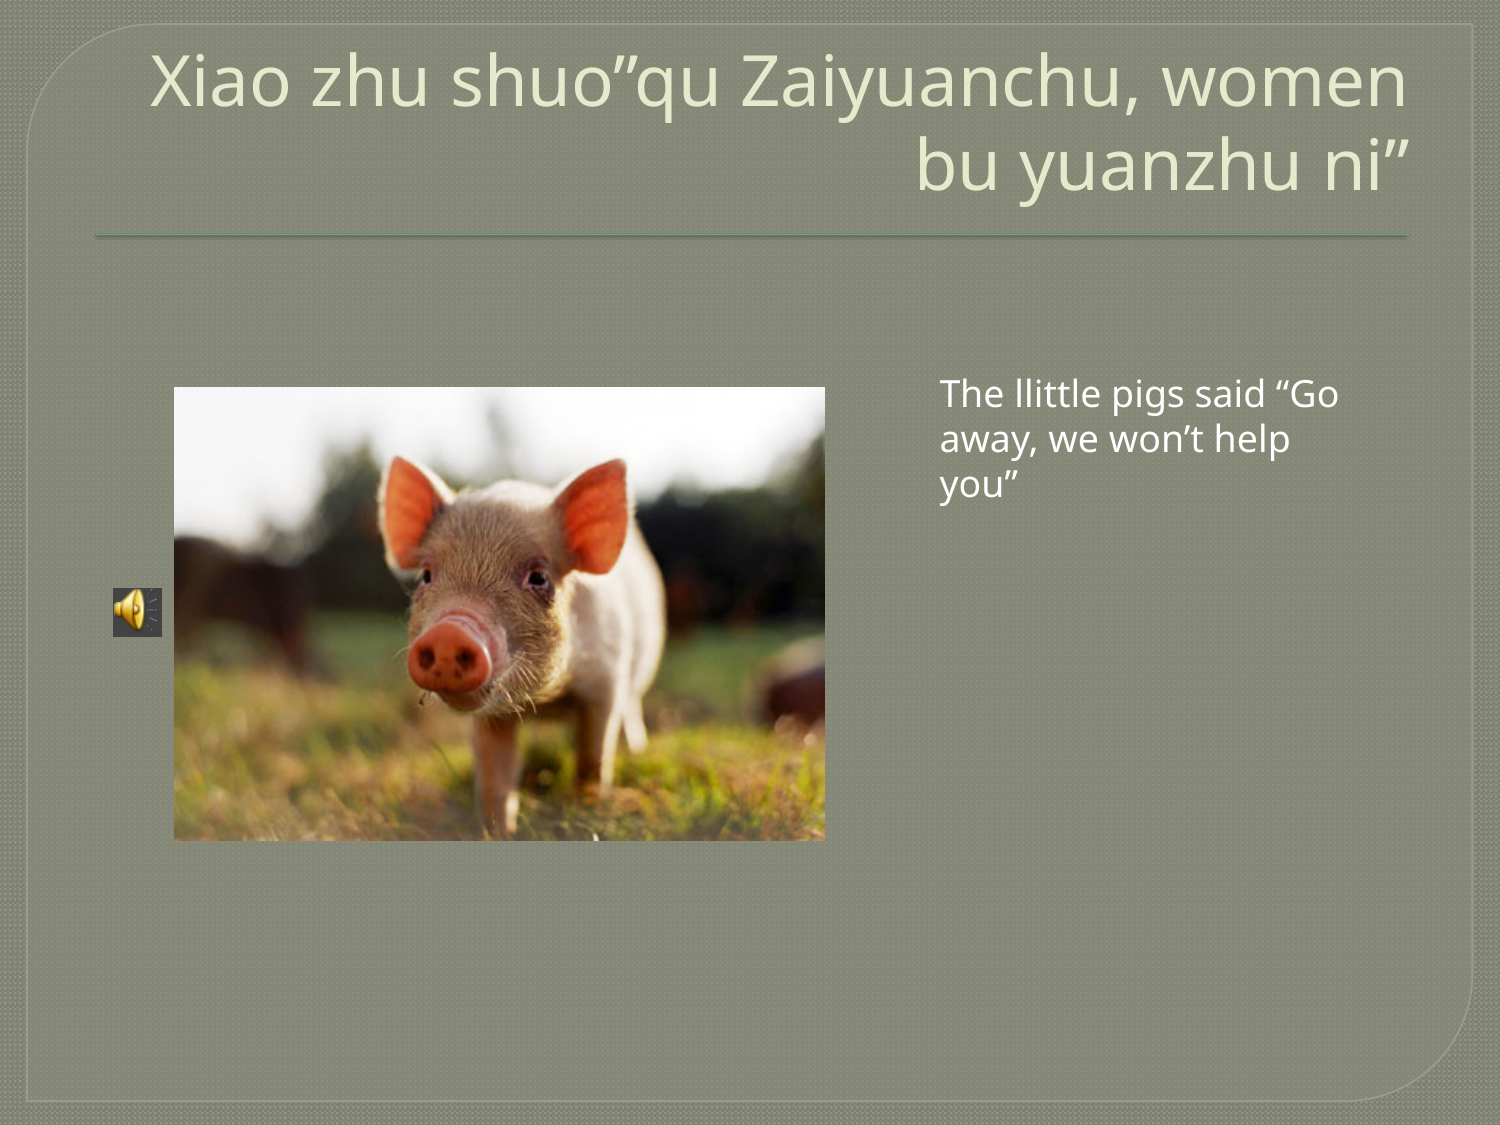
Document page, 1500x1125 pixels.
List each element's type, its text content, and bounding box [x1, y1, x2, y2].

text_box The llittle pigs said “Go away, we won’t help you” [924, 362, 1363, 513]
picture [112, 587, 163, 638]
title Xiao zhu shuo”qu Zaiyuanchu, women bu yuanzhu ni” [75, 24, 1425, 213]
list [174, 387, 826, 841]
